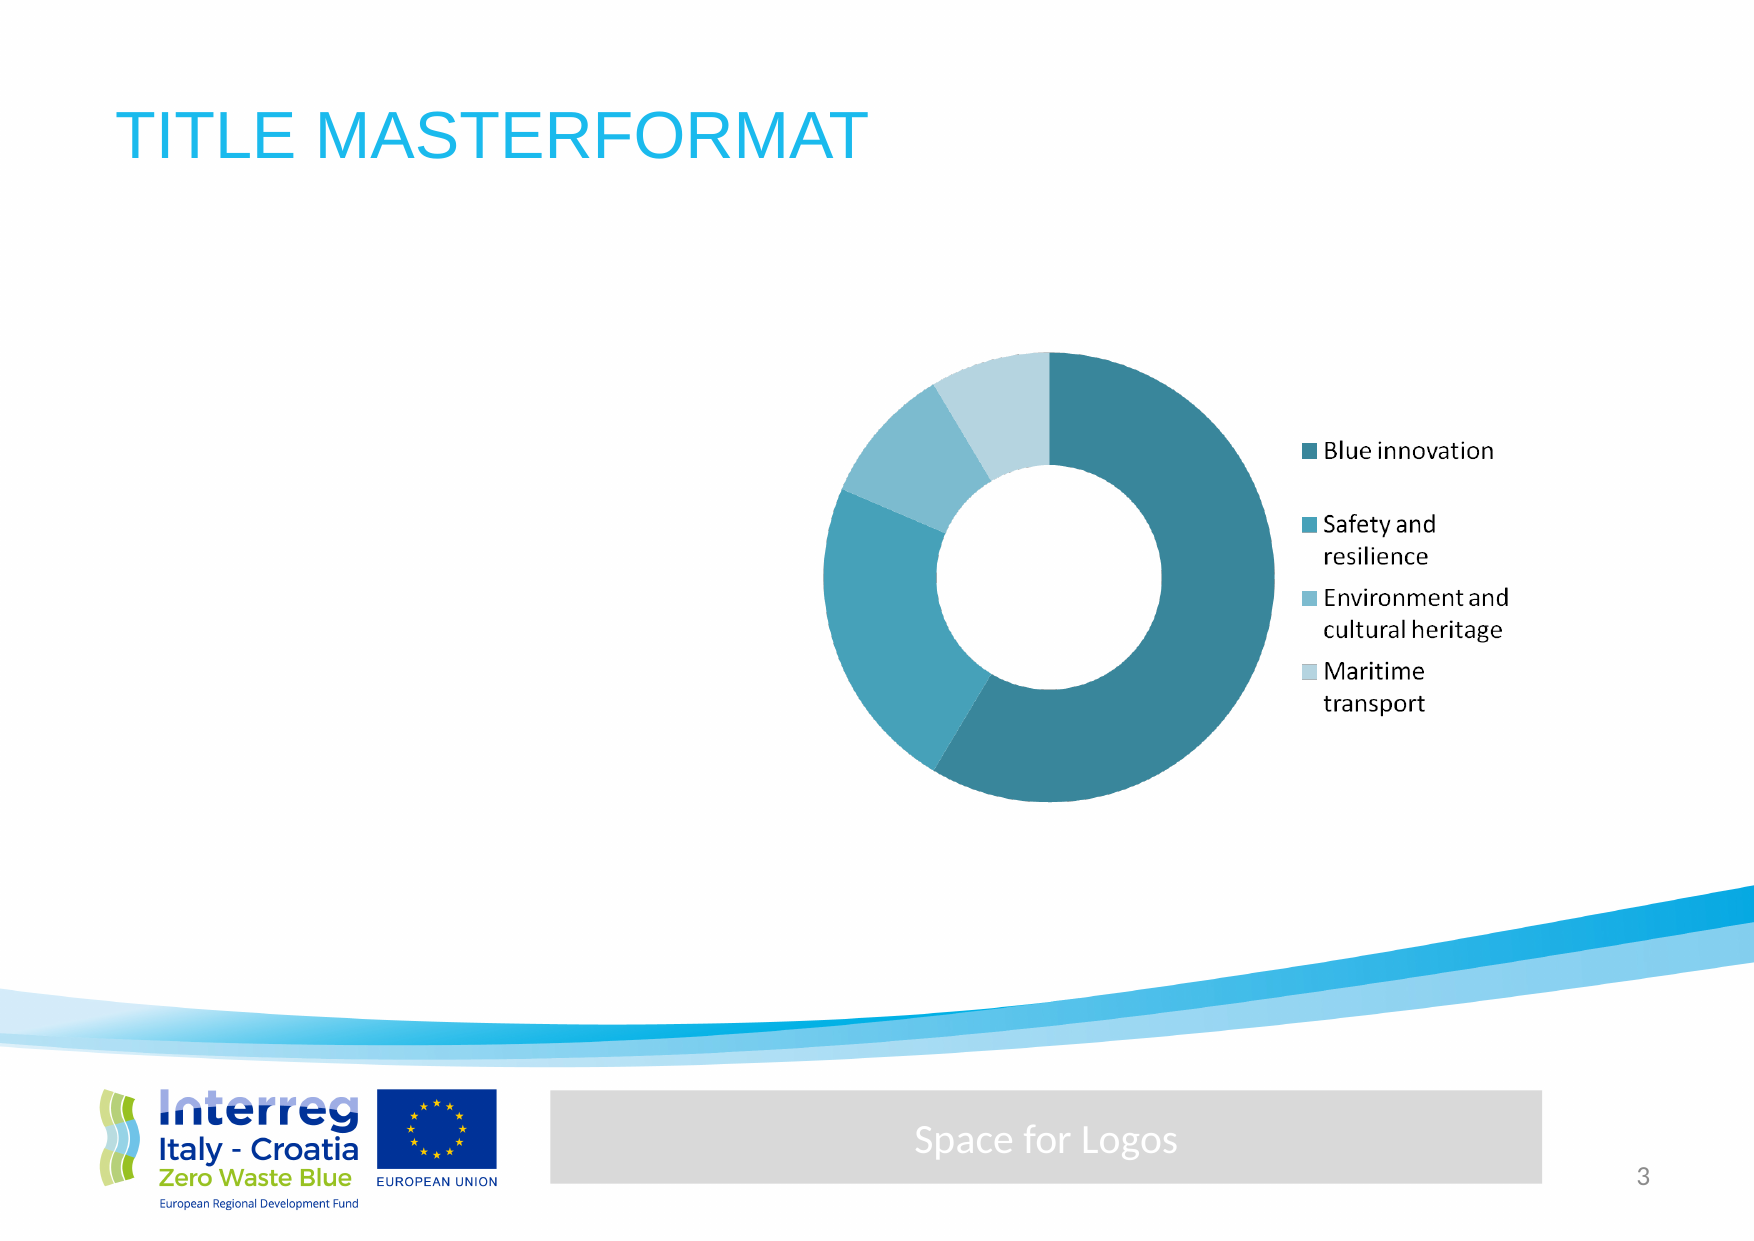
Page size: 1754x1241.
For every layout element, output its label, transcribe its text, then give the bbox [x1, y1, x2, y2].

text_box Space for Logos [549, 1089, 1543, 1185]
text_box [801, 315, 1530, 839]
picture [0, 0, 1754, 1241]
text_box TITLE MASTERFORMAT [97, 83, 1656, 181]
slide_number 3 [1607, 1141, 1666, 1208]
